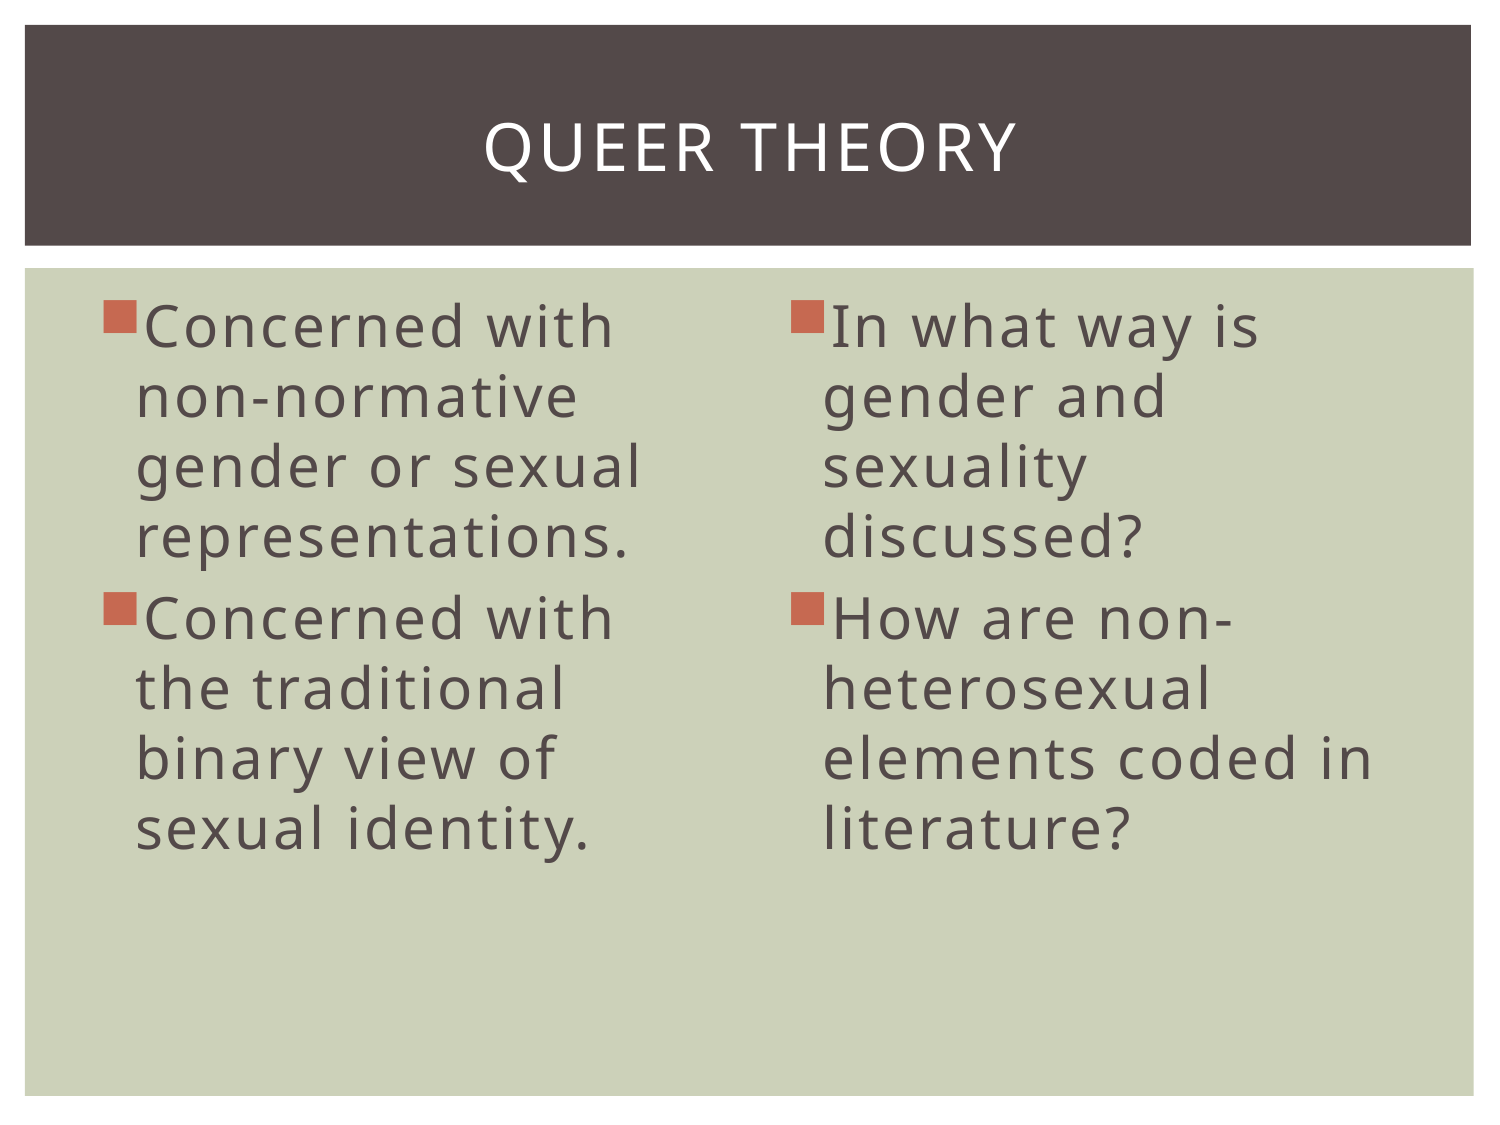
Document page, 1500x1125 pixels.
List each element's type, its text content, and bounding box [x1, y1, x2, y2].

title Queer Theory [62, 58, 1438, 232]
list Concerned with non-normative gender or sexual representations. Concerned with the traditional binary view of sexual identity. [75, 281, 738, 1005]
list In what way is gender and sexuality discussed? How are non-heterosexual elements coded in literature? [762, 281, 1425, 1005]
